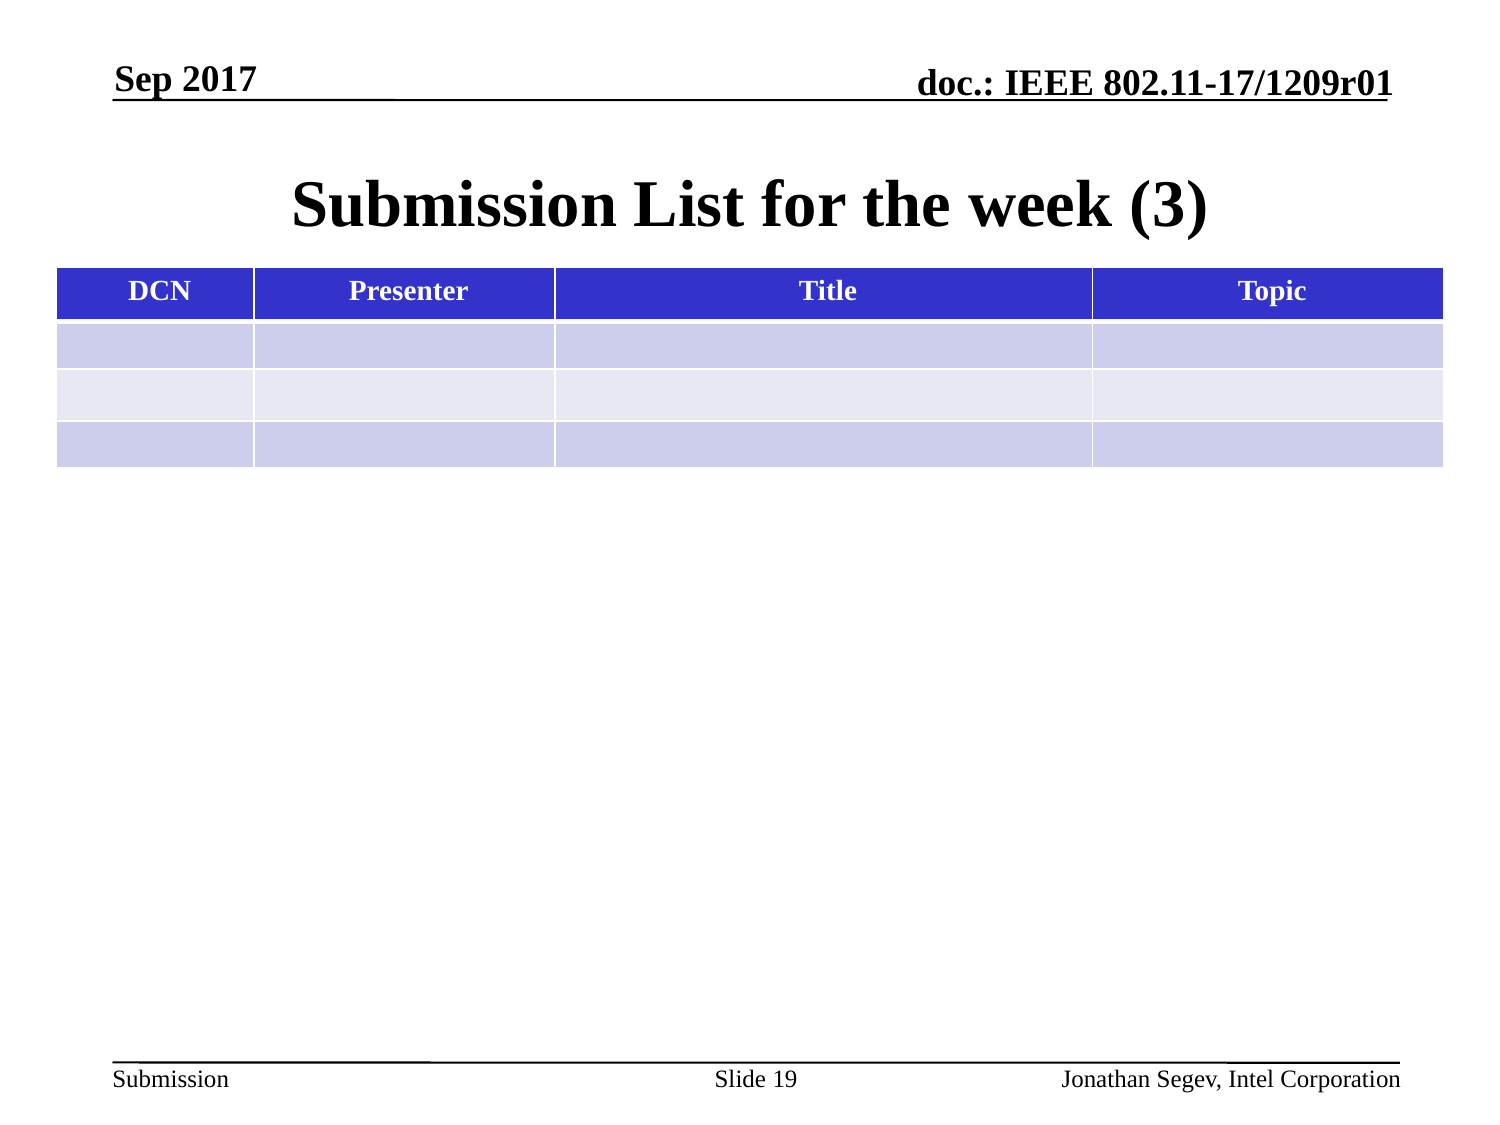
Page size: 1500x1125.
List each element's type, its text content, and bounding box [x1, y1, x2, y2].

table_cell [556, 370, 1092, 420]
table_cell [556, 324, 1092, 368]
table_cell [556, 422, 1092, 467]
footer Jonathan Segev, Intel Corporation [878, 1061, 1402, 1093]
table_cell [255, 324, 554, 368]
table_header DCN [57, 268, 253, 319]
table_cell [57, 422, 253, 467]
table_cell [57, 324, 253, 368]
table_header Presenter [255, 268, 554, 319]
table_cell [1093, 324, 1443, 368]
slide_number Slide 19 [712, 1061, 800, 1123]
table_cell [1093, 370, 1443, 420]
table_header Topic [1093, 268, 1443, 319]
table_header Title [556, 268, 1092, 319]
table_cell [1093, 422, 1443, 467]
table_cell [57, 370, 253, 420]
table_cell [255, 370, 554, 420]
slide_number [114, 54, 423, 100]
table_cell [255, 422, 554, 467]
title Submission List for the week (3) [112, 112, 1388, 266]
